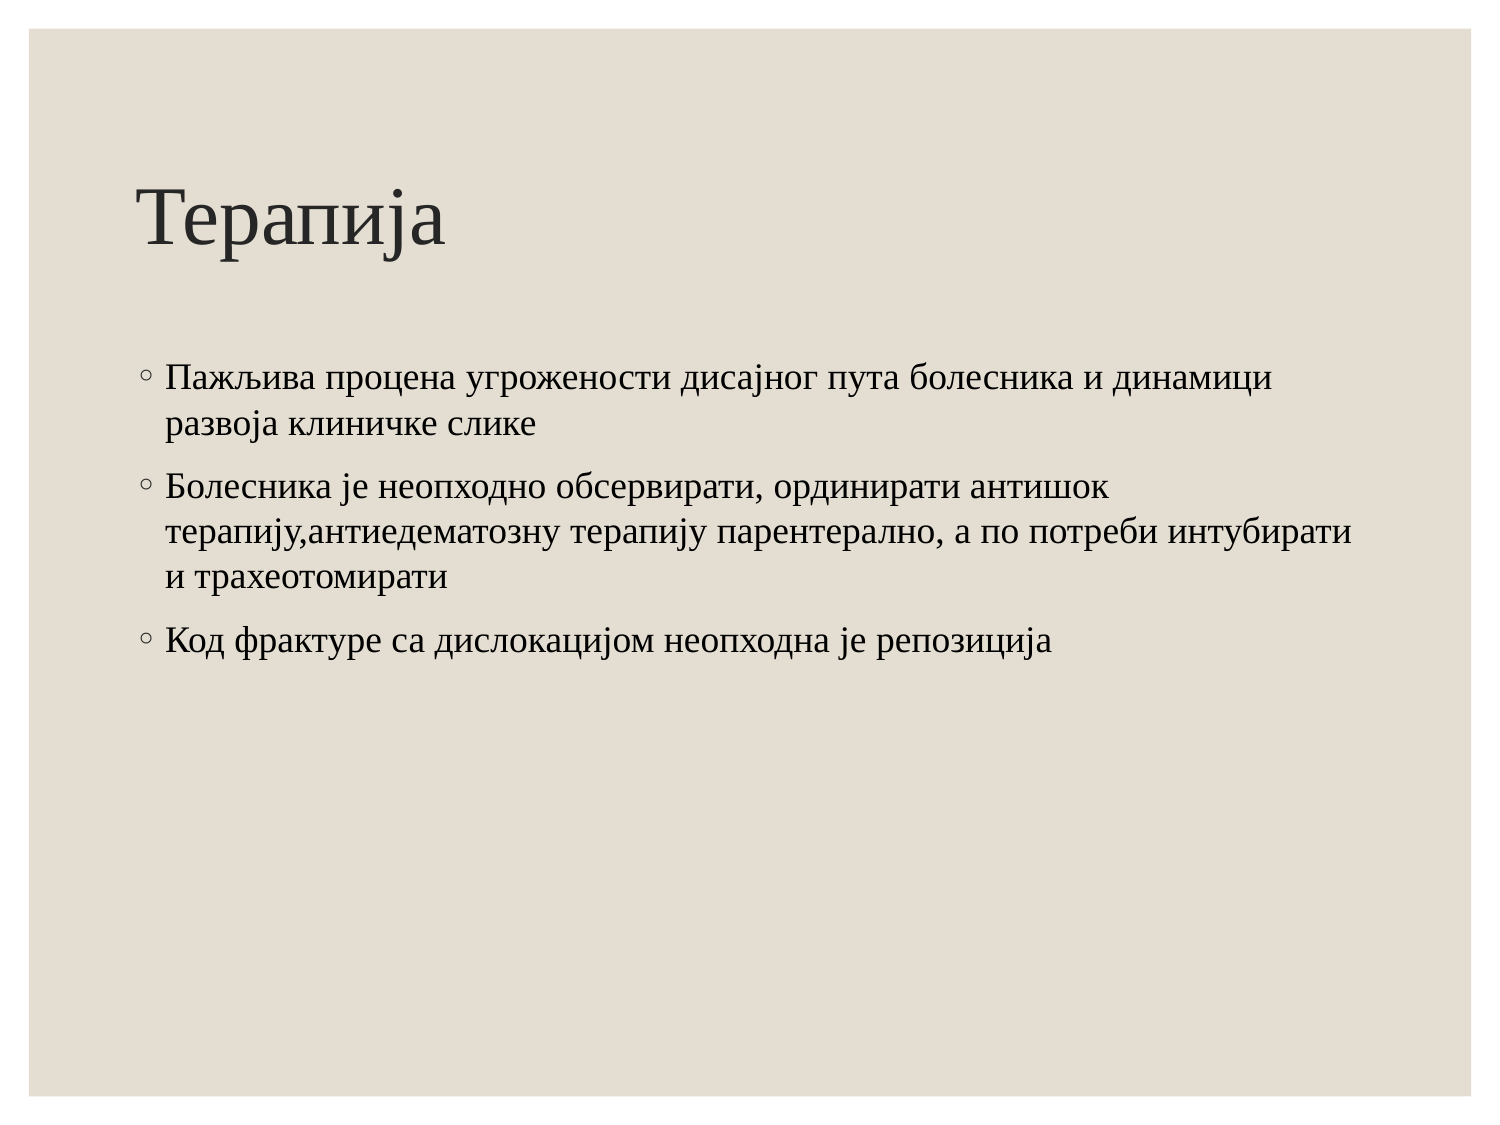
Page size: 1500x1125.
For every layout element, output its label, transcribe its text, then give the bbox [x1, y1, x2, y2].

title Терапија [120, 105, 1380, 331]
list Пажљива процена угрожености дисајног пута болесника и динамици развоја клиничке слике Болесника је неопходно обсервирати, ординирати антишок терапију,антиедематозну терапију парентерално, а по потреби интубирати и трахеотомирати Код фрактуре са дислокацијом неопходна је репозиција [120, 345, 1380, 990]
